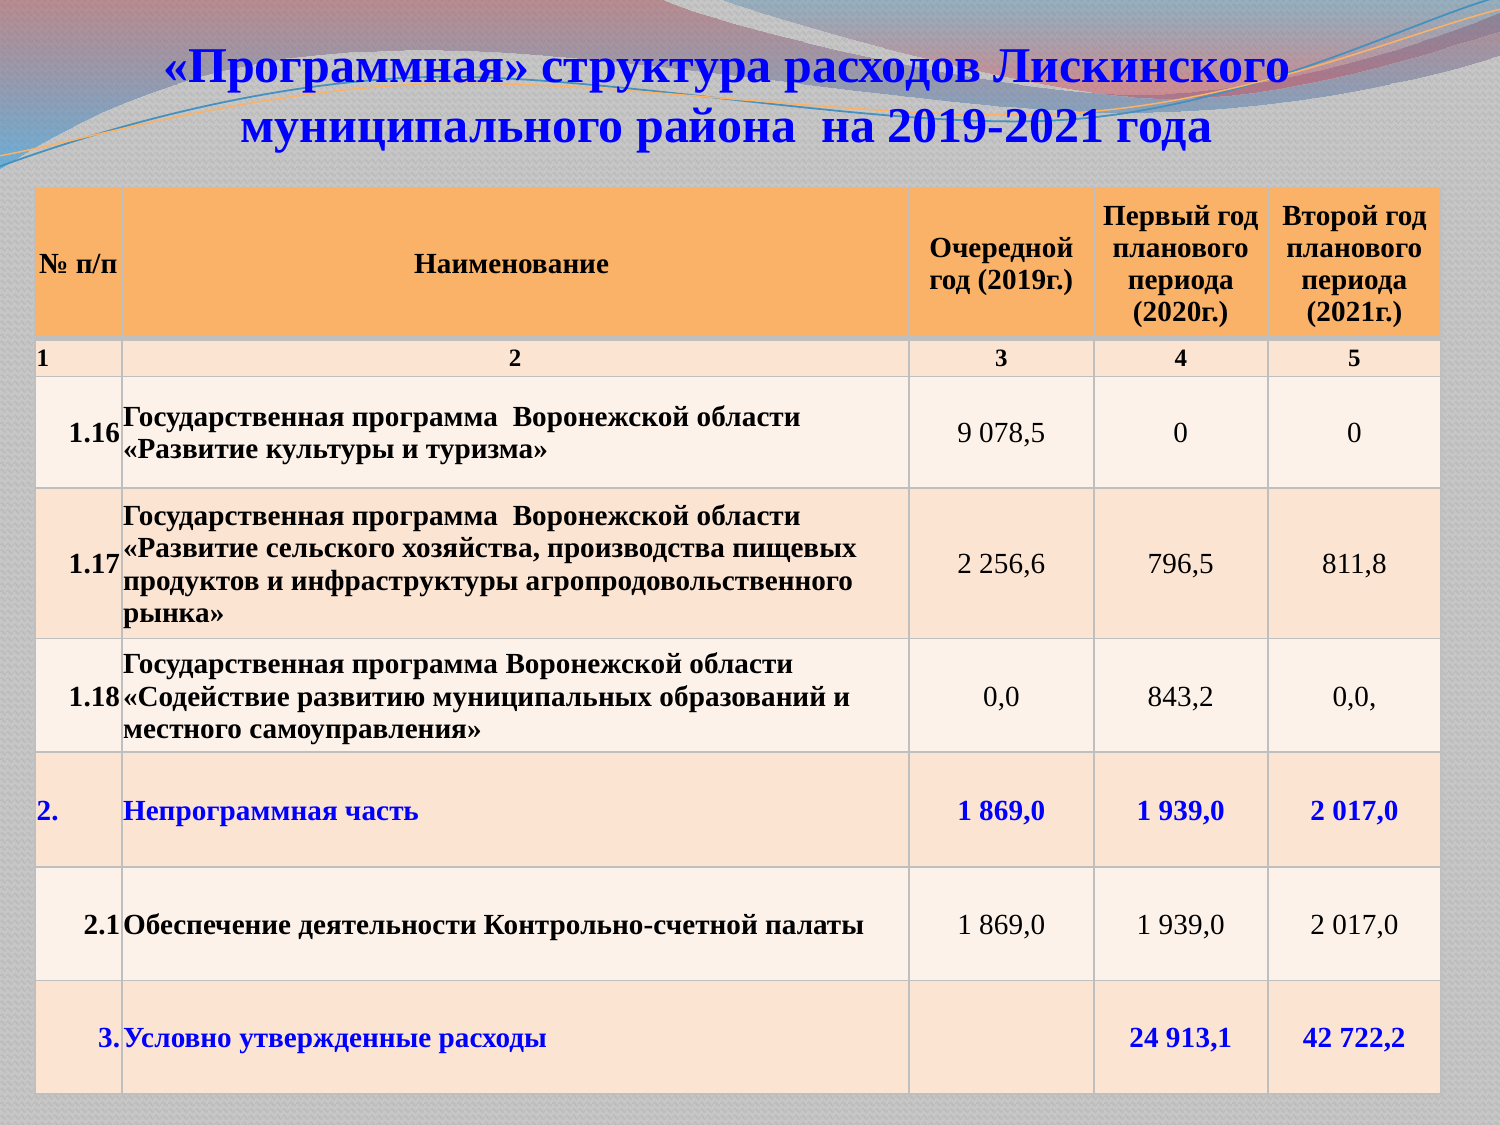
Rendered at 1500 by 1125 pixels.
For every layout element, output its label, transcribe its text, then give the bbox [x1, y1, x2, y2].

table_cell 1 869,0 [910, 753, 1093, 866]
table_cell Обеспечение деятельности Контрольно-счетной палаты [123, 868, 908, 980]
table_cell 2 256,6 [910, 489, 1093, 638]
table_header Наименование [123, 188, 908, 335]
table_cell 796,5 [1095, 489, 1267, 638]
table_cell 811,8 [1269, 489, 1440, 638]
table_cell Государственная программа Воронежской области «Развитие сельского хозяйства, производства пищевых продуктов и инфраструктуры агропродовольственного рынка» [123, 489, 908, 638]
table_cell 0,0, [1269, 639, 1440, 751]
table_header Первый год планового периода (2020г.) [1095, 188, 1267, 335]
title «Программная» структура расходов Лискинского муниципального района на 2019-2021 года [35, 35, 1418, 153]
table_cell 42 722,2 [1269, 981, 1440, 1093]
table_cell 0 [1095, 377, 1267, 487]
table_cell 1.18 [36, 639, 121, 751]
table_cell 2 017,0 [1269, 753, 1440, 866]
table_cell 1.16 [36, 377, 121, 487]
table_cell [910, 981, 1093, 1093]
table_cell 3 [910, 341, 1093, 376]
table_cell 3. [36, 981, 121, 1093]
table_cell 1 [36, 341, 121, 376]
table_header Второй год планового периода (2021г.) [1269, 188, 1440, 335]
table_cell 0 [1269, 377, 1440, 487]
table_cell 1.17 [36, 489, 121, 638]
table_cell 0,0 [910, 639, 1093, 751]
table_cell 1 939,0 [1095, 868, 1267, 980]
table_header № п/п [36, 188, 121, 335]
table_cell Государственная программа Воронежской области «Развитие культуры и туризма» [123, 377, 908, 487]
table_cell Государственная программа Воронежской области «Содействие развитию муниципальных образований и местного самоуправления» [123, 639, 908, 751]
table_cell 5 [1269, 341, 1440, 376]
table_cell 2.1 [36, 868, 121, 980]
table_cell 843,2 [1095, 639, 1267, 751]
table_cell 4 [1095, 341, 1267, 376]
table_cell 9 078,5 [910, 377, 1093, 487]
table_cell 2 017,0 [1269, 868, 1440, 980]
table_cell Непрограммная часть [123, 753, 908, 866]
table_cell Условно утвержденные расходы [123, 981, 908, 1093]
table_header Очередной год (2019г.) [910, 188, 1093, 335]
table_cell 1 869,0 [910, 868, 1093, 980]
table_cell 1 939,0 [1095, 753, 1267, 866]
table_cell 2 [123, 341, 908, 376]
table_cell 24 913,1 [1095, 981, 1267, 1093]
table_cell 2. [36, 753, 121, 866]
